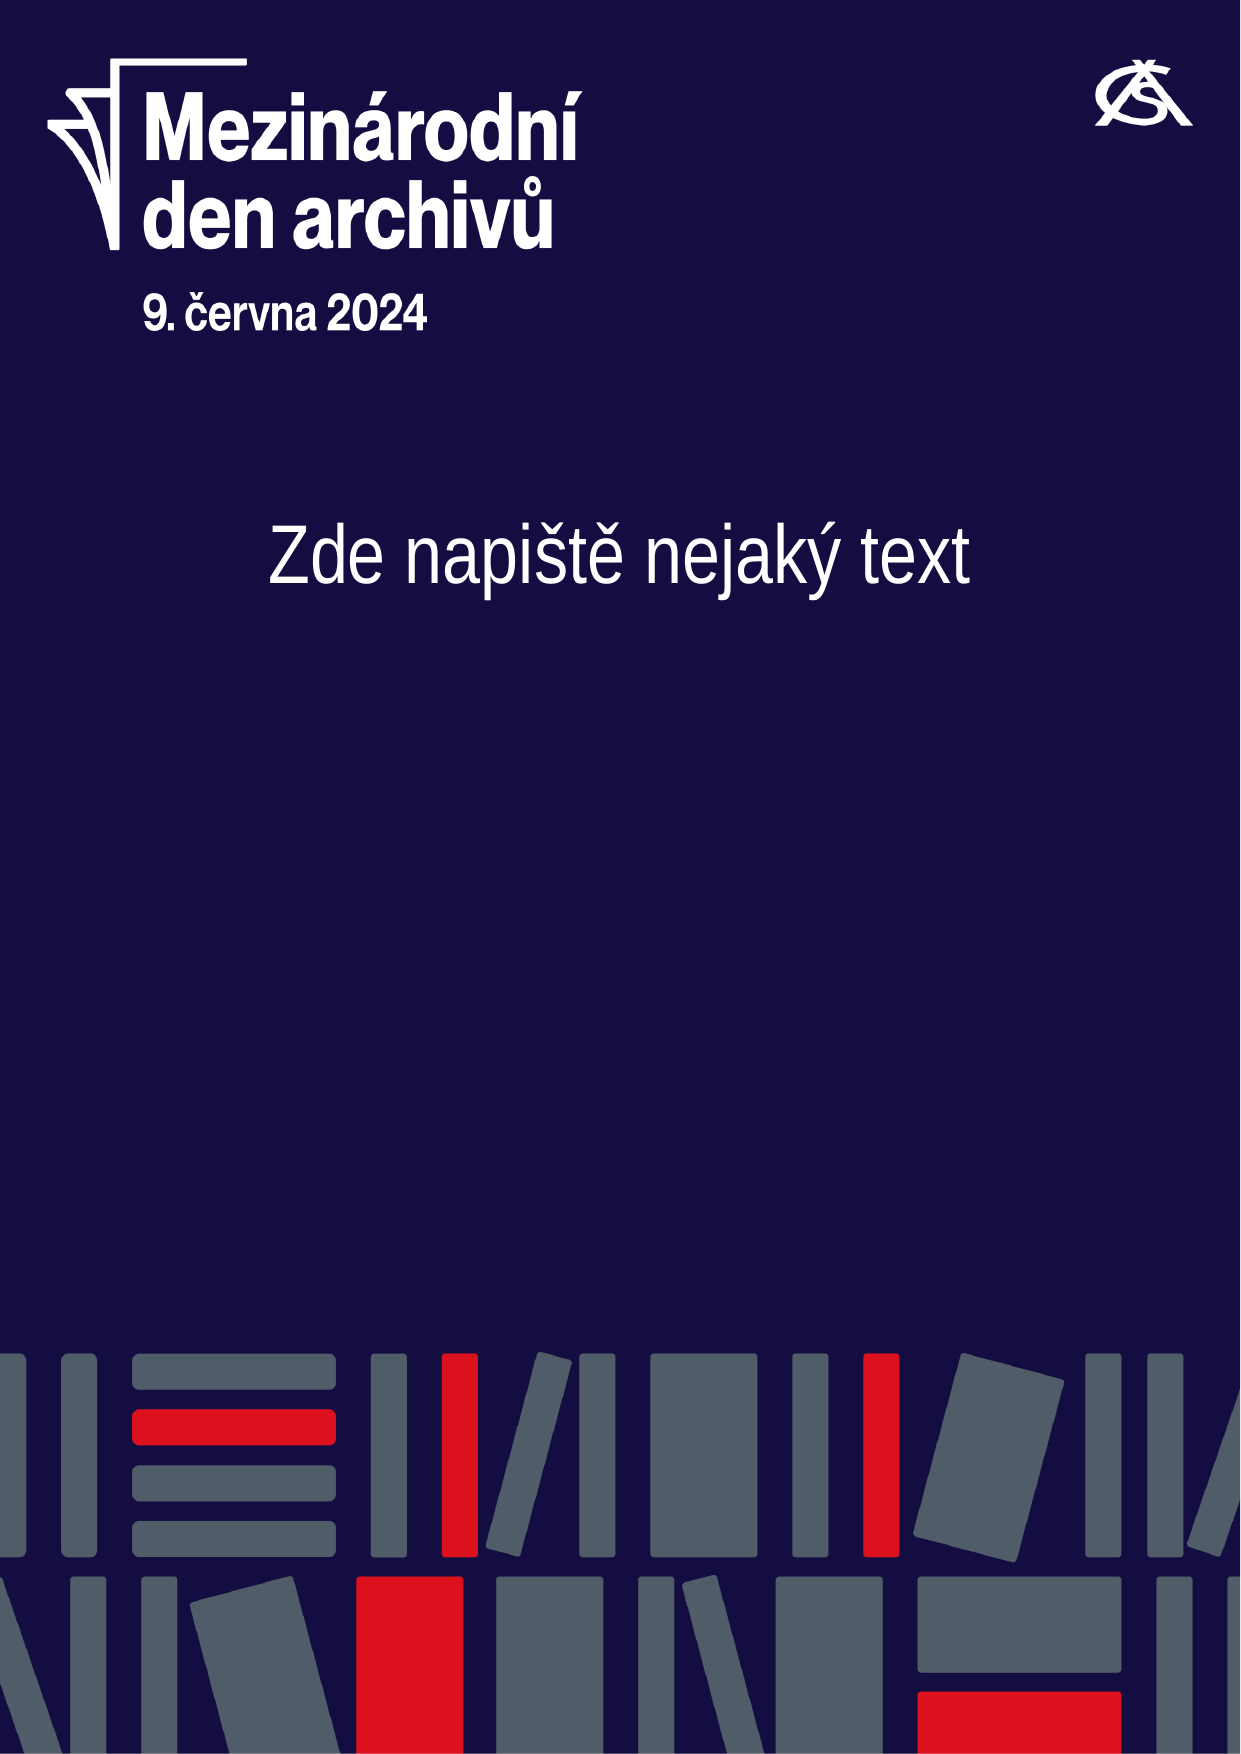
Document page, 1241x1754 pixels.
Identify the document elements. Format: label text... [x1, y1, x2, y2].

picture [0, 0, 1241, 1754]
text_box Zde napiště nejaký text [253, 492, 987, 608]
